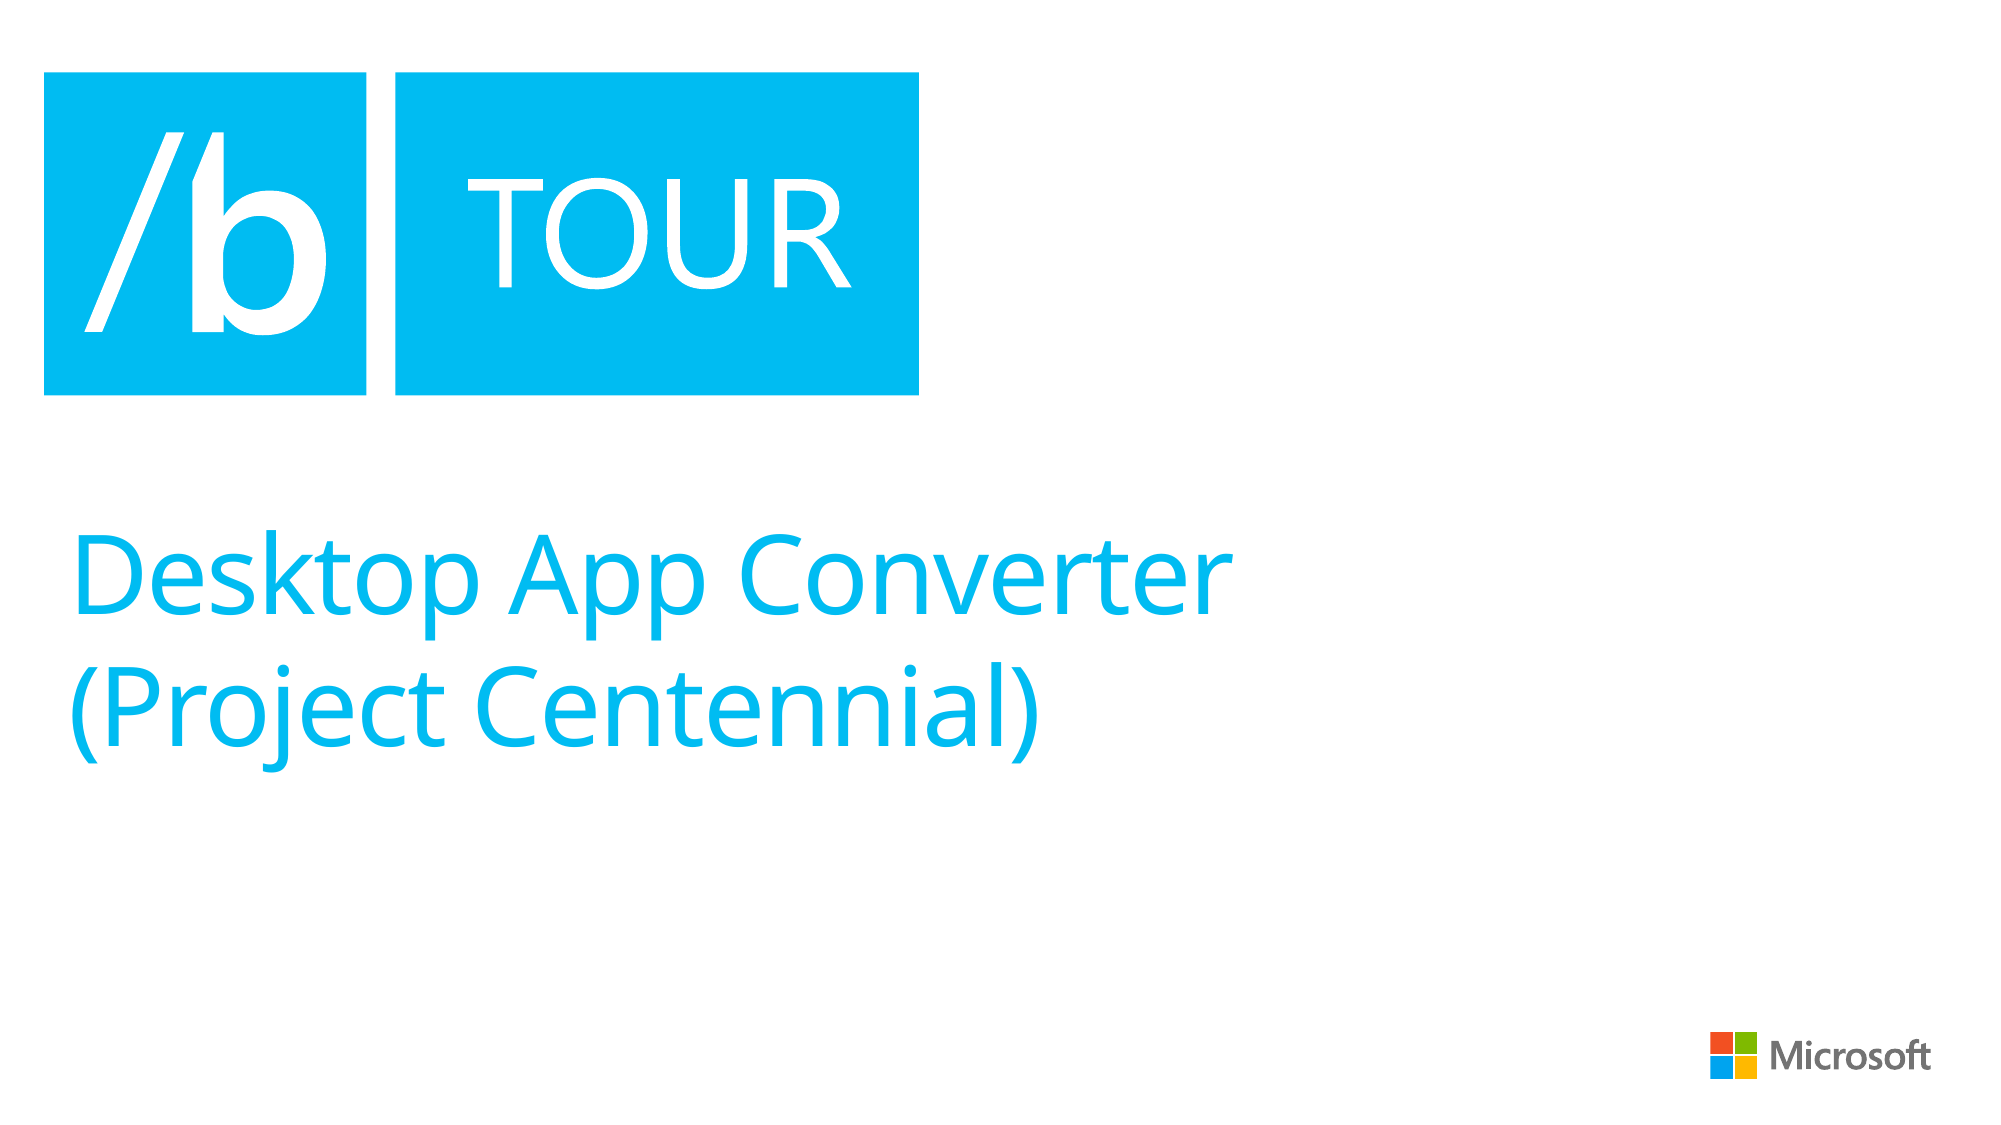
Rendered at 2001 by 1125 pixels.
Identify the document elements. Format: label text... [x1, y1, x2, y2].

title Desktop App Converter (Project Centennial) [44, 488, 1809, 706]
